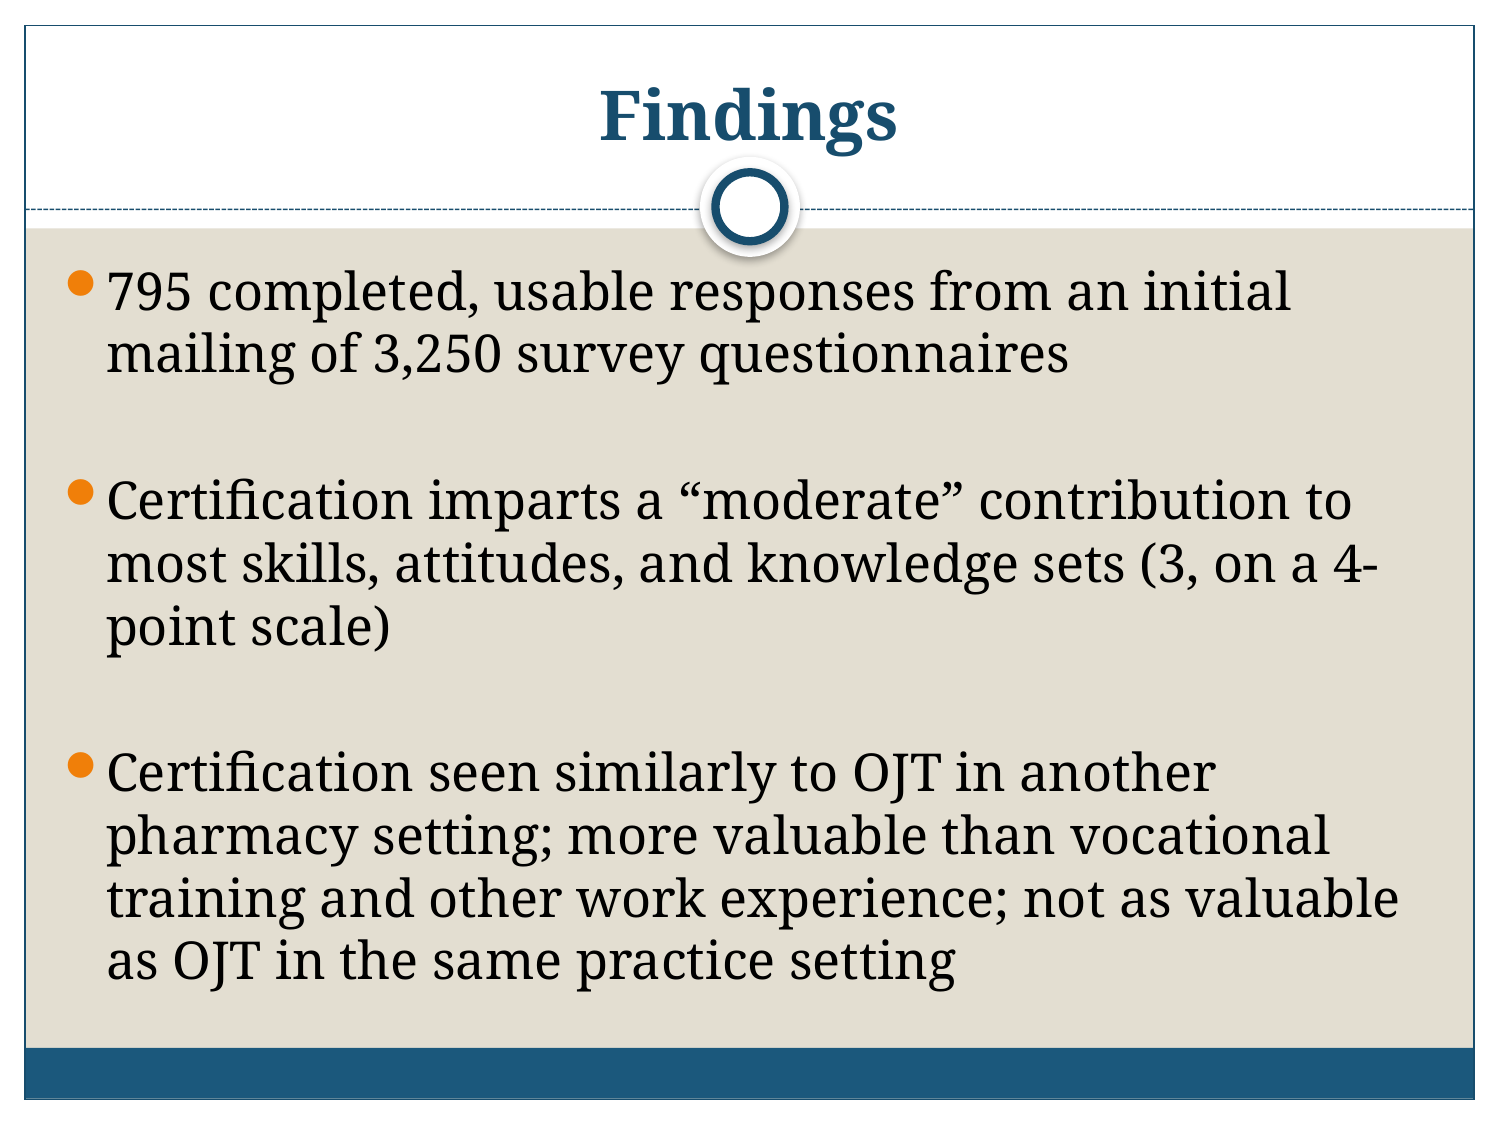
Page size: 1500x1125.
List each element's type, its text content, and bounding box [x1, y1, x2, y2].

list 795 completed, usable responses from an initial mailing of 3,250 survey questionnaires Certification imparts a “moderate” contribution to most skills, attitudes, and knowledge sets (3, on a 4-point scale) Certification seen similarly to OJT in another pharmacy setting; more valuable than vocational training and other work experience; not as valuable as OJT in the same practice setting [49, 250, 1445, 1001]
title Findings [49, 37, 1450, 162]
